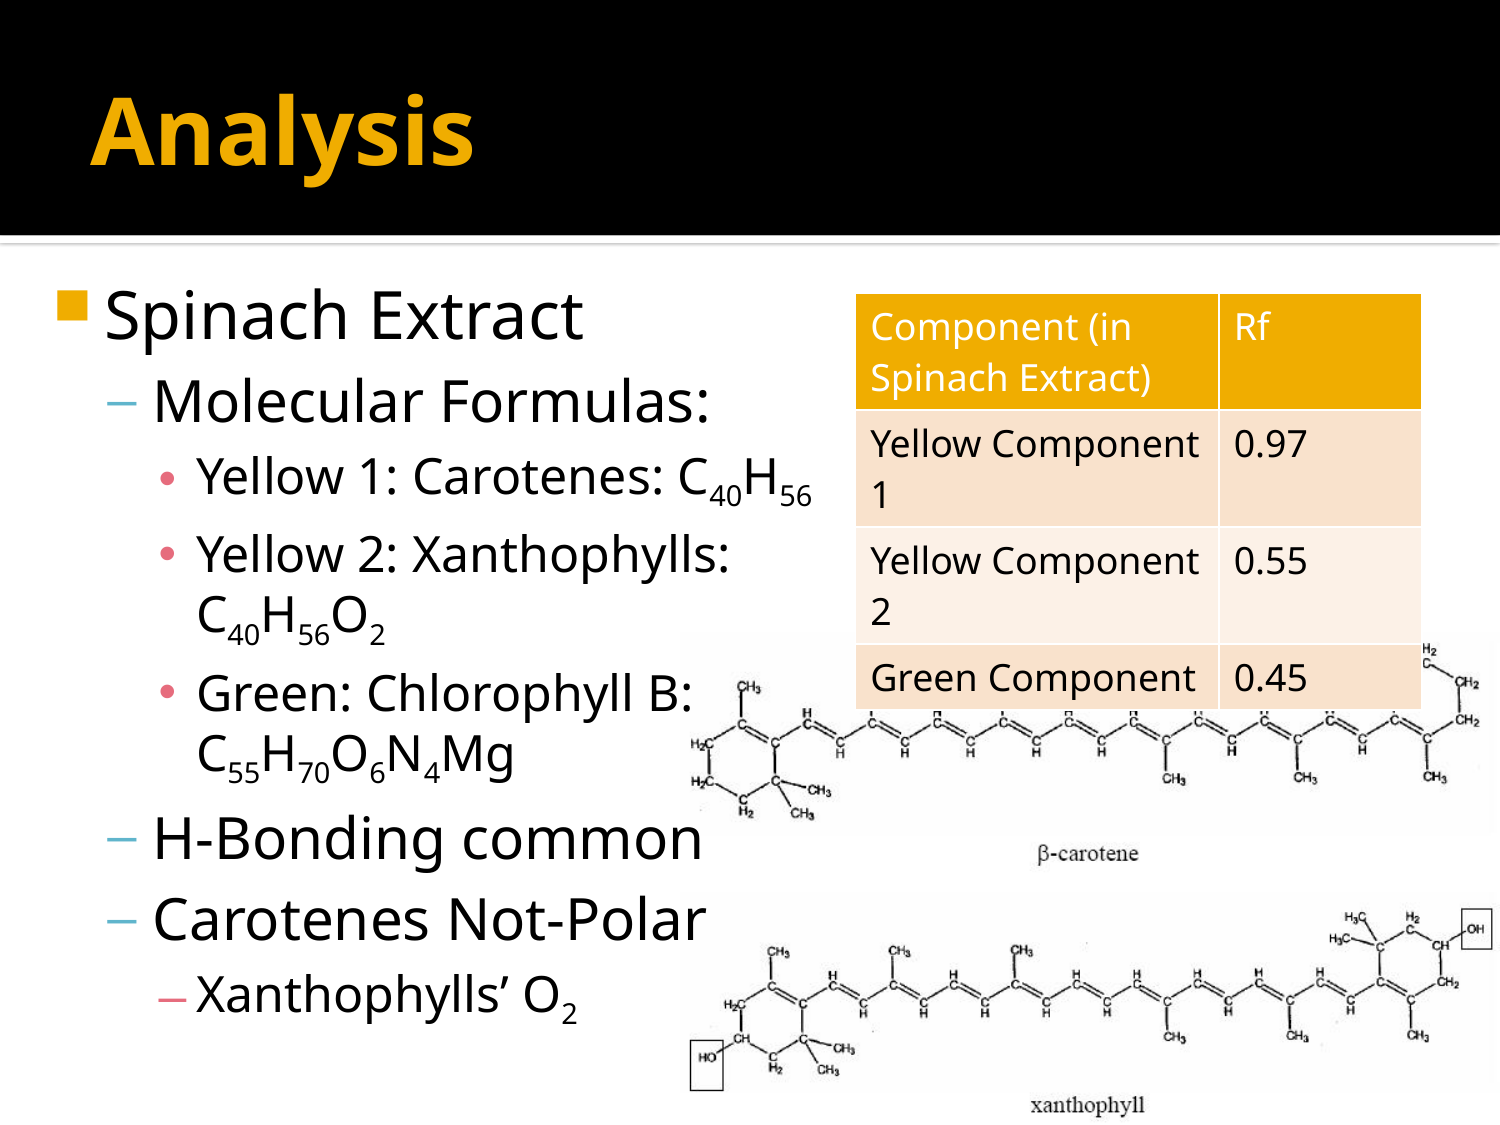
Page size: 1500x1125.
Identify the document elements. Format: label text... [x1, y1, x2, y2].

table_cell 0.97 [1220, 411, 1421, 526]
table_header Rf [1220, 294, 1421, 409]
list Spinach Extract Molecular Formulas: Yellow 1: Carotenes: C40H56 Yellow 2: Xanthophylls: C40H56O2 Green: Chlorophyll B: C55H70O6N4Mg H-Bonding common Carotenes Not-Polar Xanthophylls’ O2 [23, 257, 879, 1125]
table_cell Yellow Component 2 [856, 528, 1218, 630]
table_cell 0.55 [1220, 528, 1421, 630]
table_header Component (in Spinach Extract) [856, 294, 1218, 409]
table_cell Yellow Component 1 [856, 411, 1218, 526]
picture [680, 632, 1500, 1125]
title Analysis [75, 25, 1425, 231]
